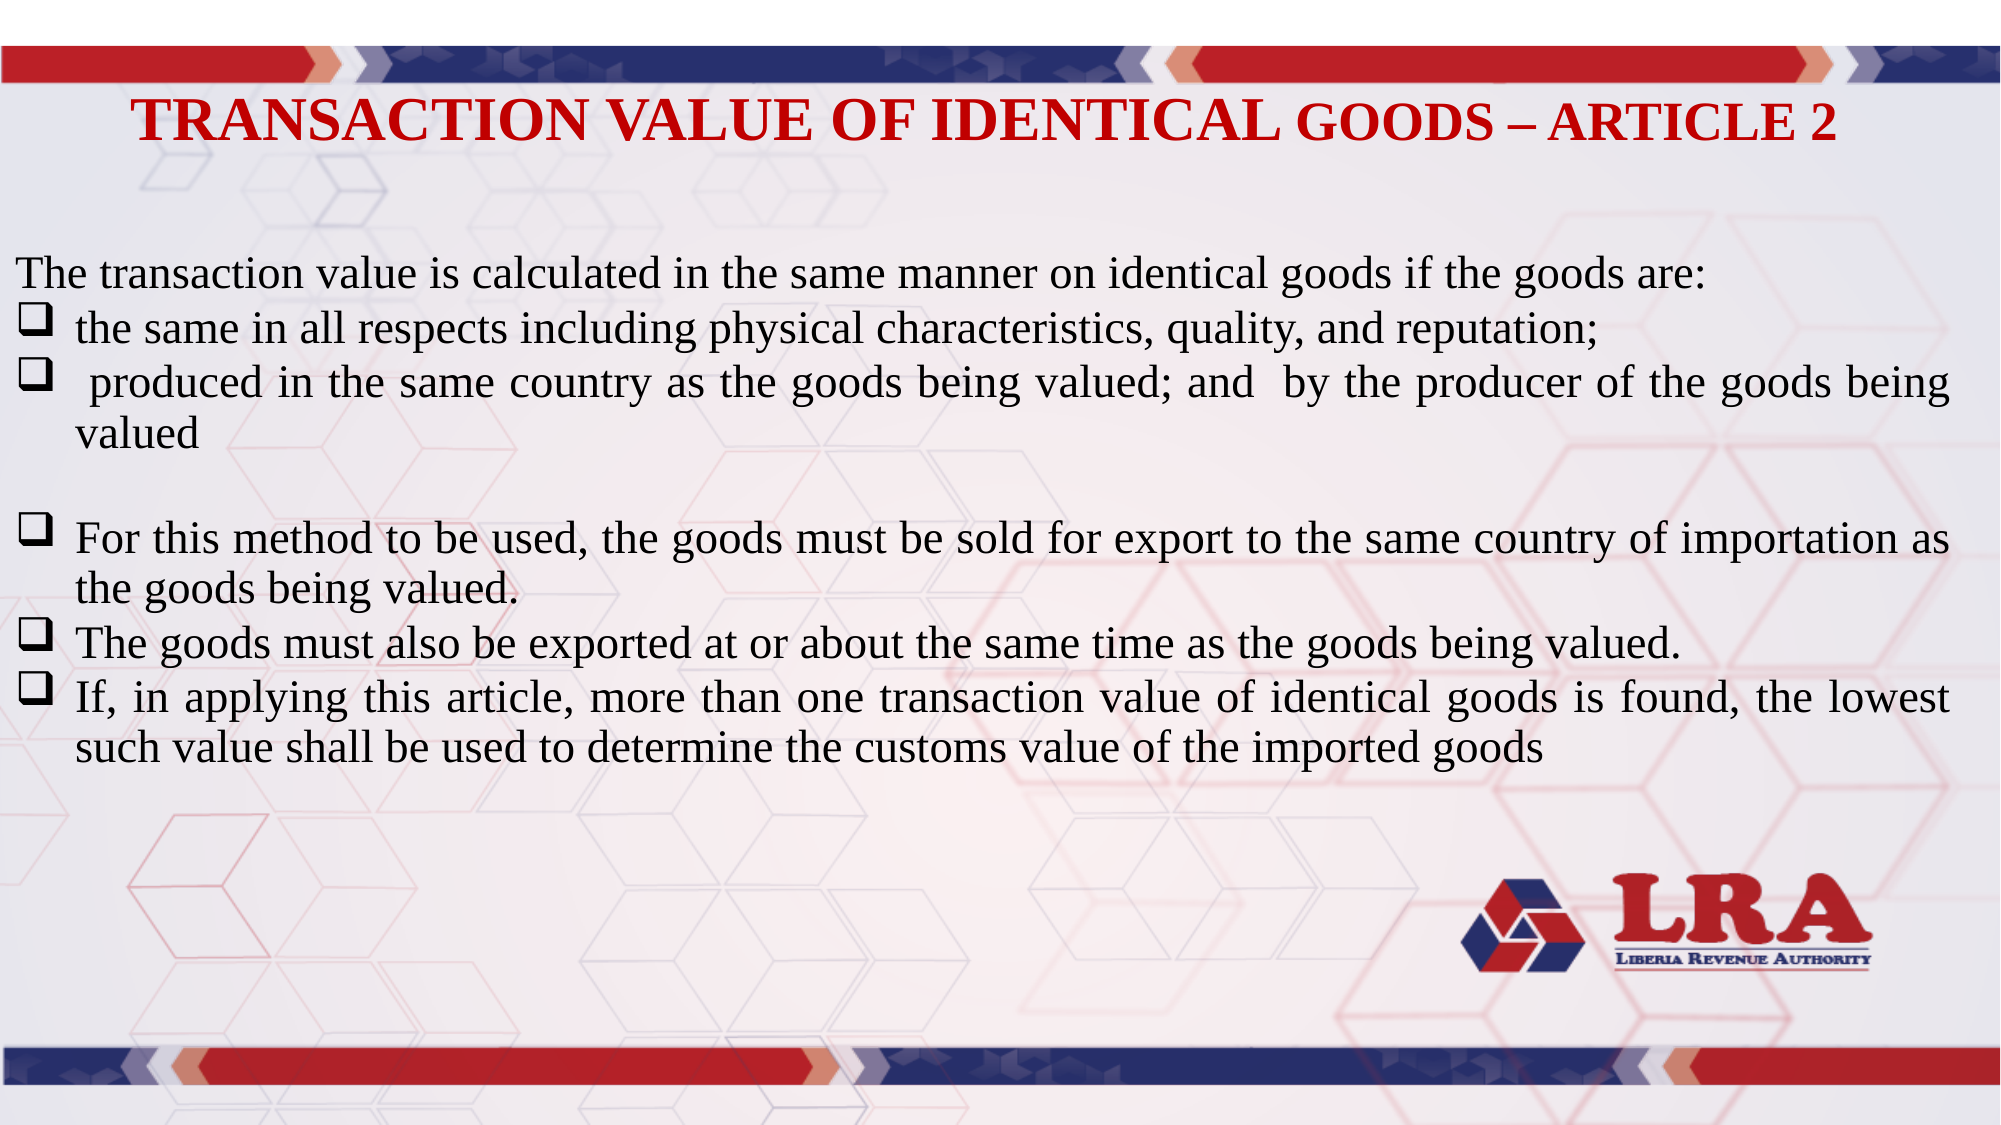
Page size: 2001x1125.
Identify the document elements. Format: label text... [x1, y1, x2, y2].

title TRANSACTION VALUE OF IDENTICAL GOODS – ARTICLE 2 [0, 59, 1970, 181]
picture [0, 0, 2001, 1125]
list The transaction value is calculated in the same manner on identical goods if the goods are: the same in all respects including physical characteristics, quality, and reputation; produced in the same country as the goods being valued; and by the producer of the goods being valued For this method to be used, the goods must be sold for export to the same country of importation as the goods being valued. The goods must also be exported at or about the same time as the goods being valued. If, in applying this article, more than one transaction value of identical goods is found, the lowest such value shall be used to determine the customs value of the imported goods [0, 181, 1970, 1074]
